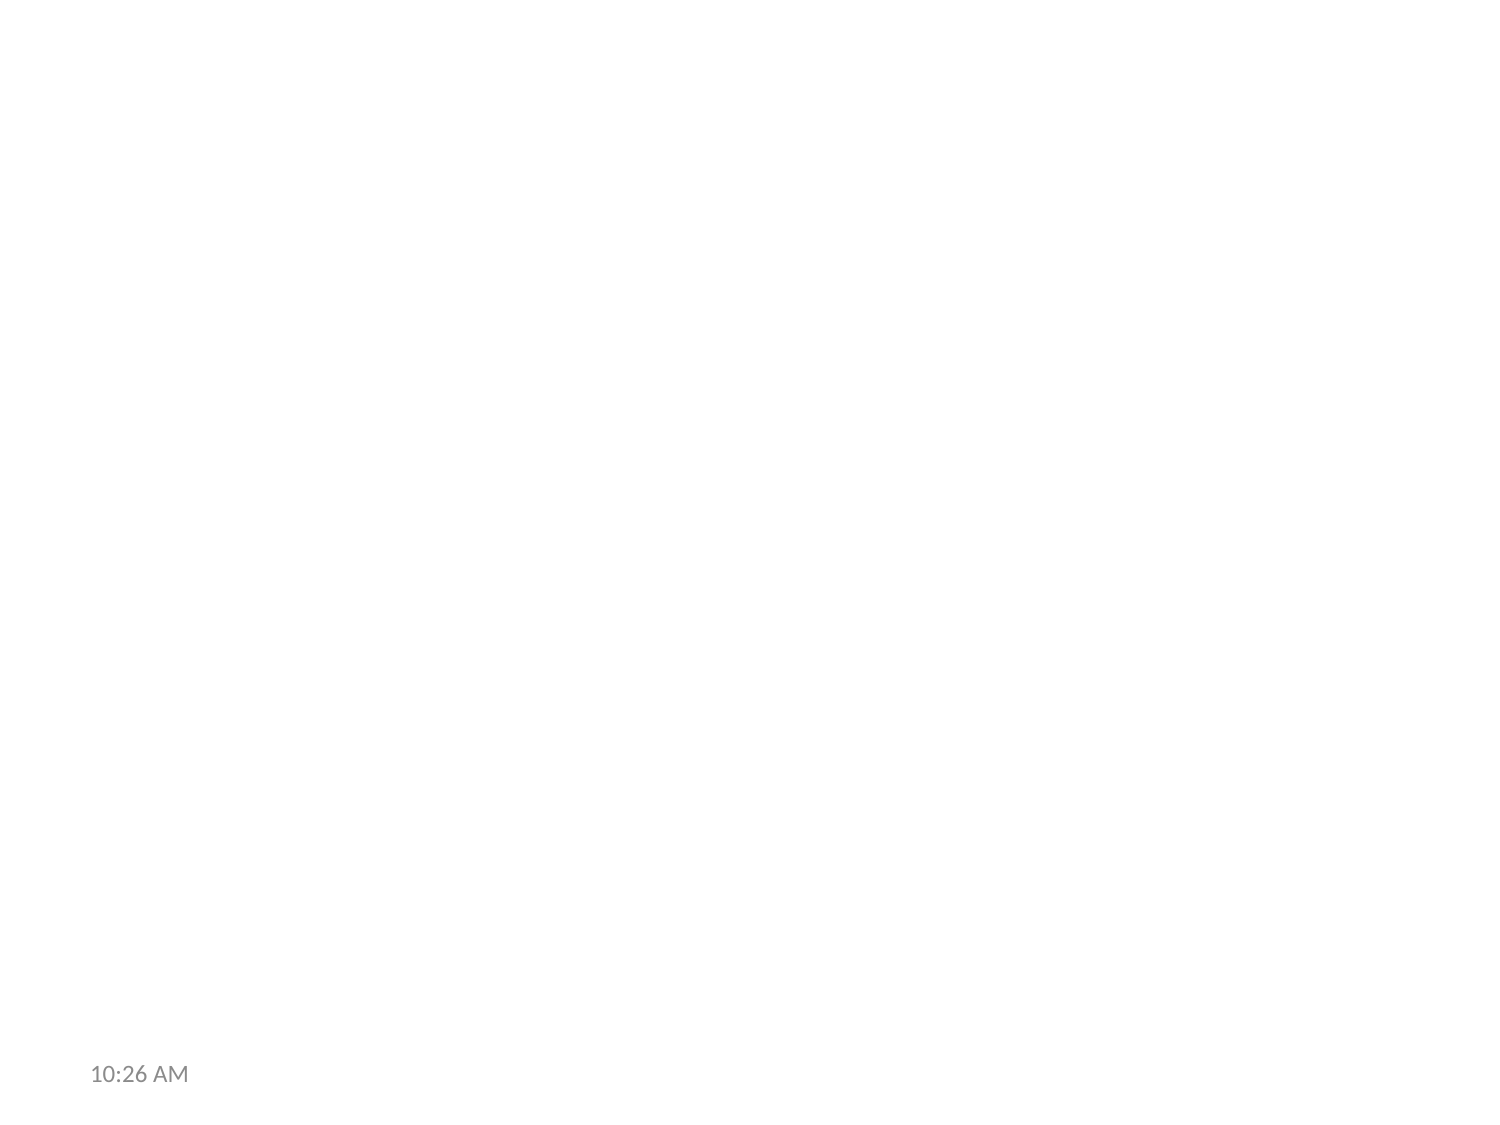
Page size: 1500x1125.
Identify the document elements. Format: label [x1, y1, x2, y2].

slide_number [75, 1042, 425, 1103]
